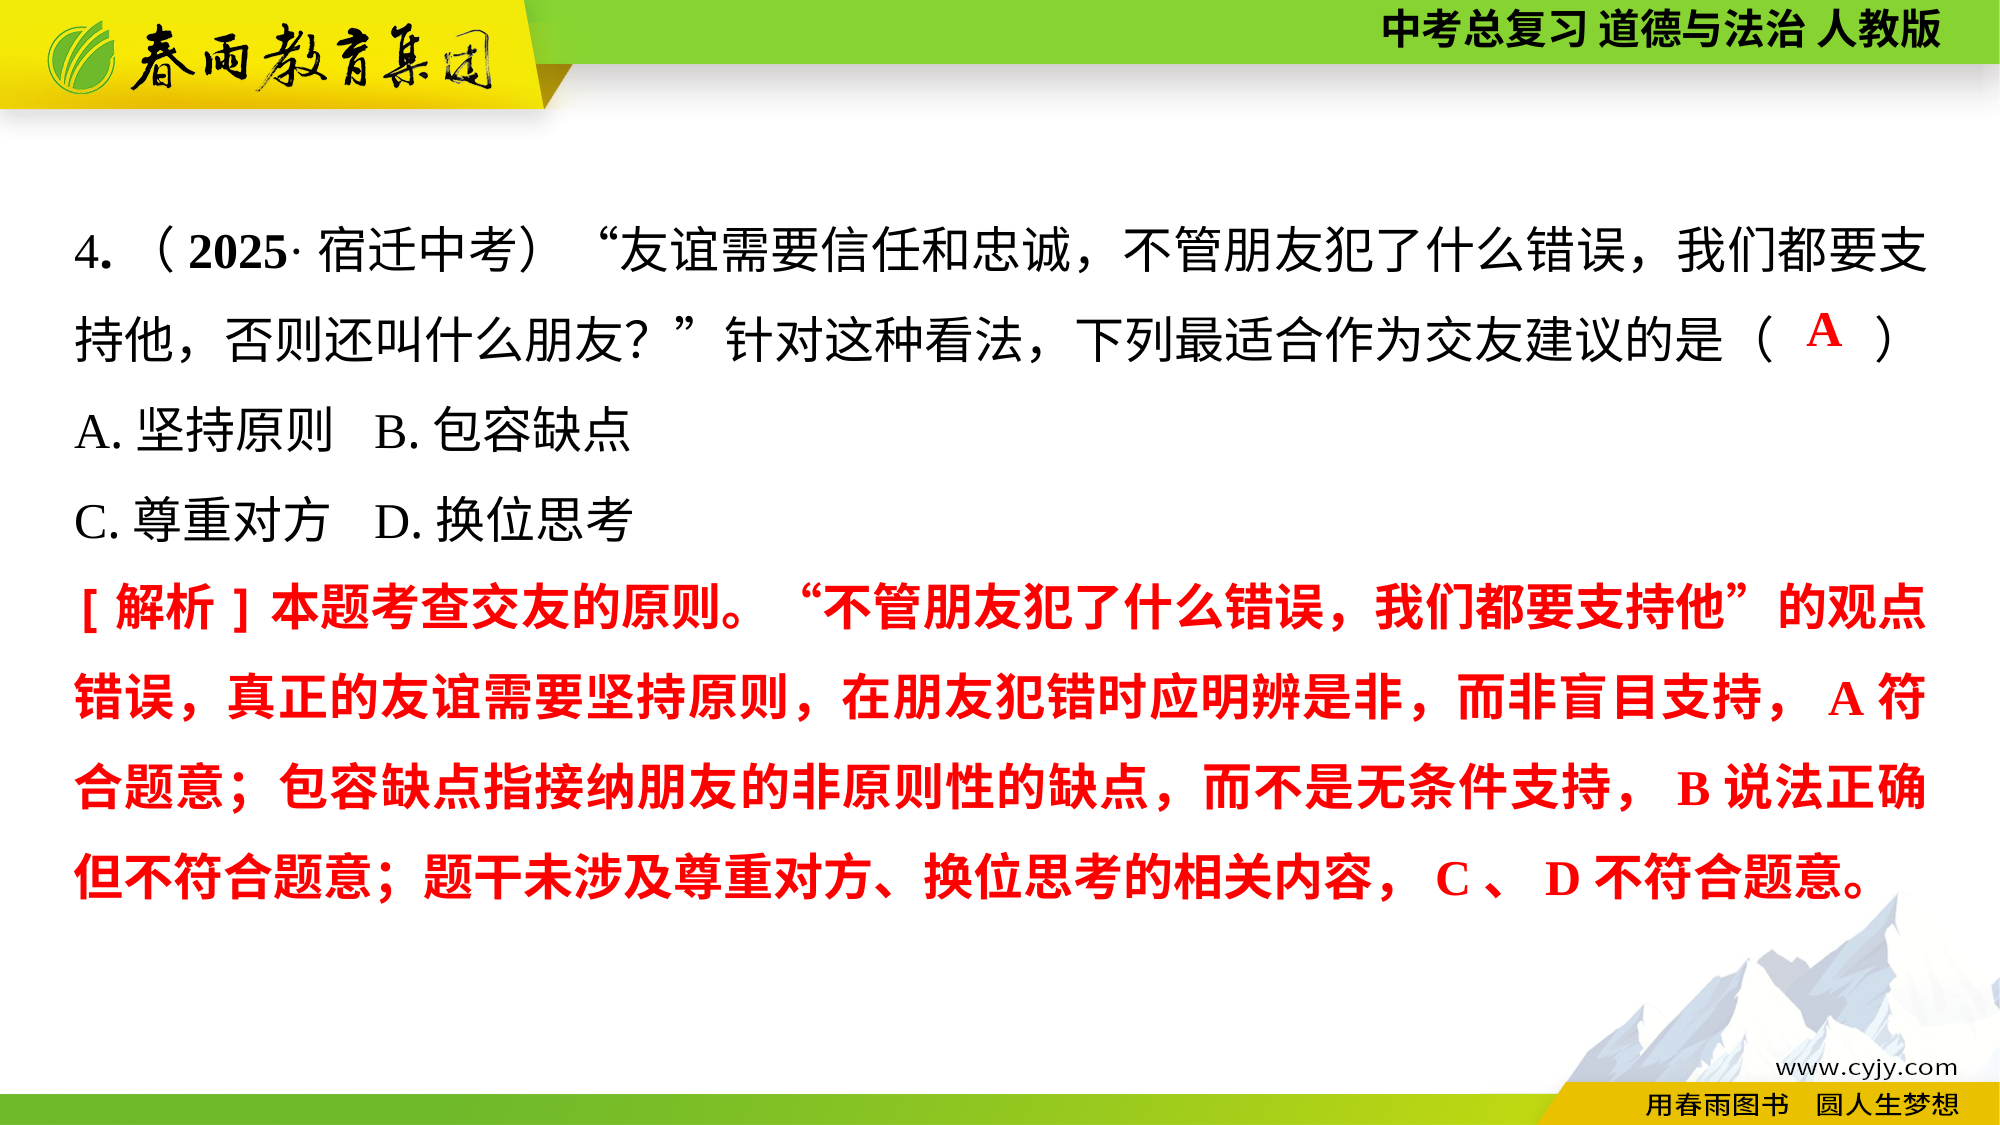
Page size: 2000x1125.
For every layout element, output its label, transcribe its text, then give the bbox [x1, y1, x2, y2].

text_box [解析]本题考查交友的原则。“不管朋友犯了什么错误，我们都要支持他”的观点错误，真正的友谊需要坚持原则，在朋友犯错时应明辨是非，而非盲目支持，A符合题意；包容缺点指接纳朋友的非原则性的缺点，而不是无条件支持，B说法正确但不符合题意；题干未涉及尊重对方、换位思考的相关内容，C、D不符合题意。 [58, 537, 1943, 913]
list 4.（2025·宿迁中考）“友谊需要信任和忠诚，不管朋友犯了什么错误，我们都要支持他，否则还叫什么朋友？”针对这种看法，下列最适合作为交友建议的是（ ） A.坚持原则 B.包容缺点 C.尊重对方 D.换位思考 [59, 181, 1944, 549]
text_box A [1791, 289, 1858, 364]
picture [0, 0, 2000, 1125]
